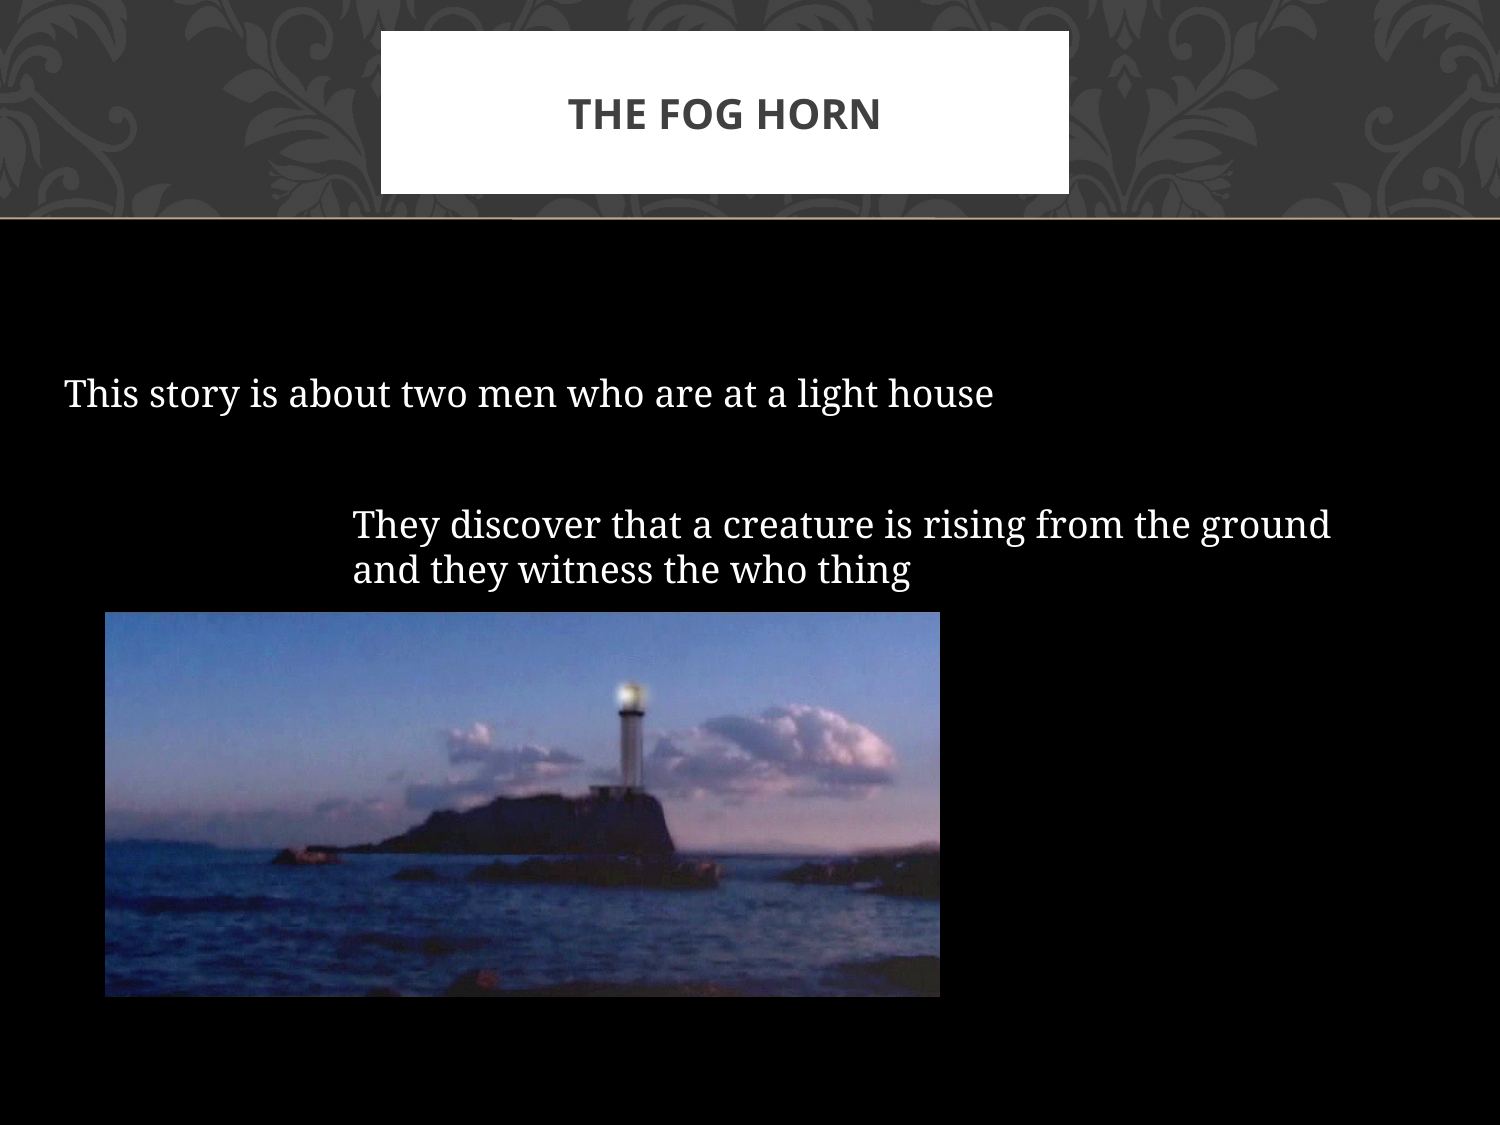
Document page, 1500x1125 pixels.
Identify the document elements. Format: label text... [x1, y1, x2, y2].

text_box This story is about two men who are at a light house [48, 362, 1011, 423]
text_box They discover that a creature is rising from the ground and they witness the who thing [337, 493, 1413, 599]
picture [104, 612, 940, 997]
title The fog horn [381, 31, 1069, 194]
